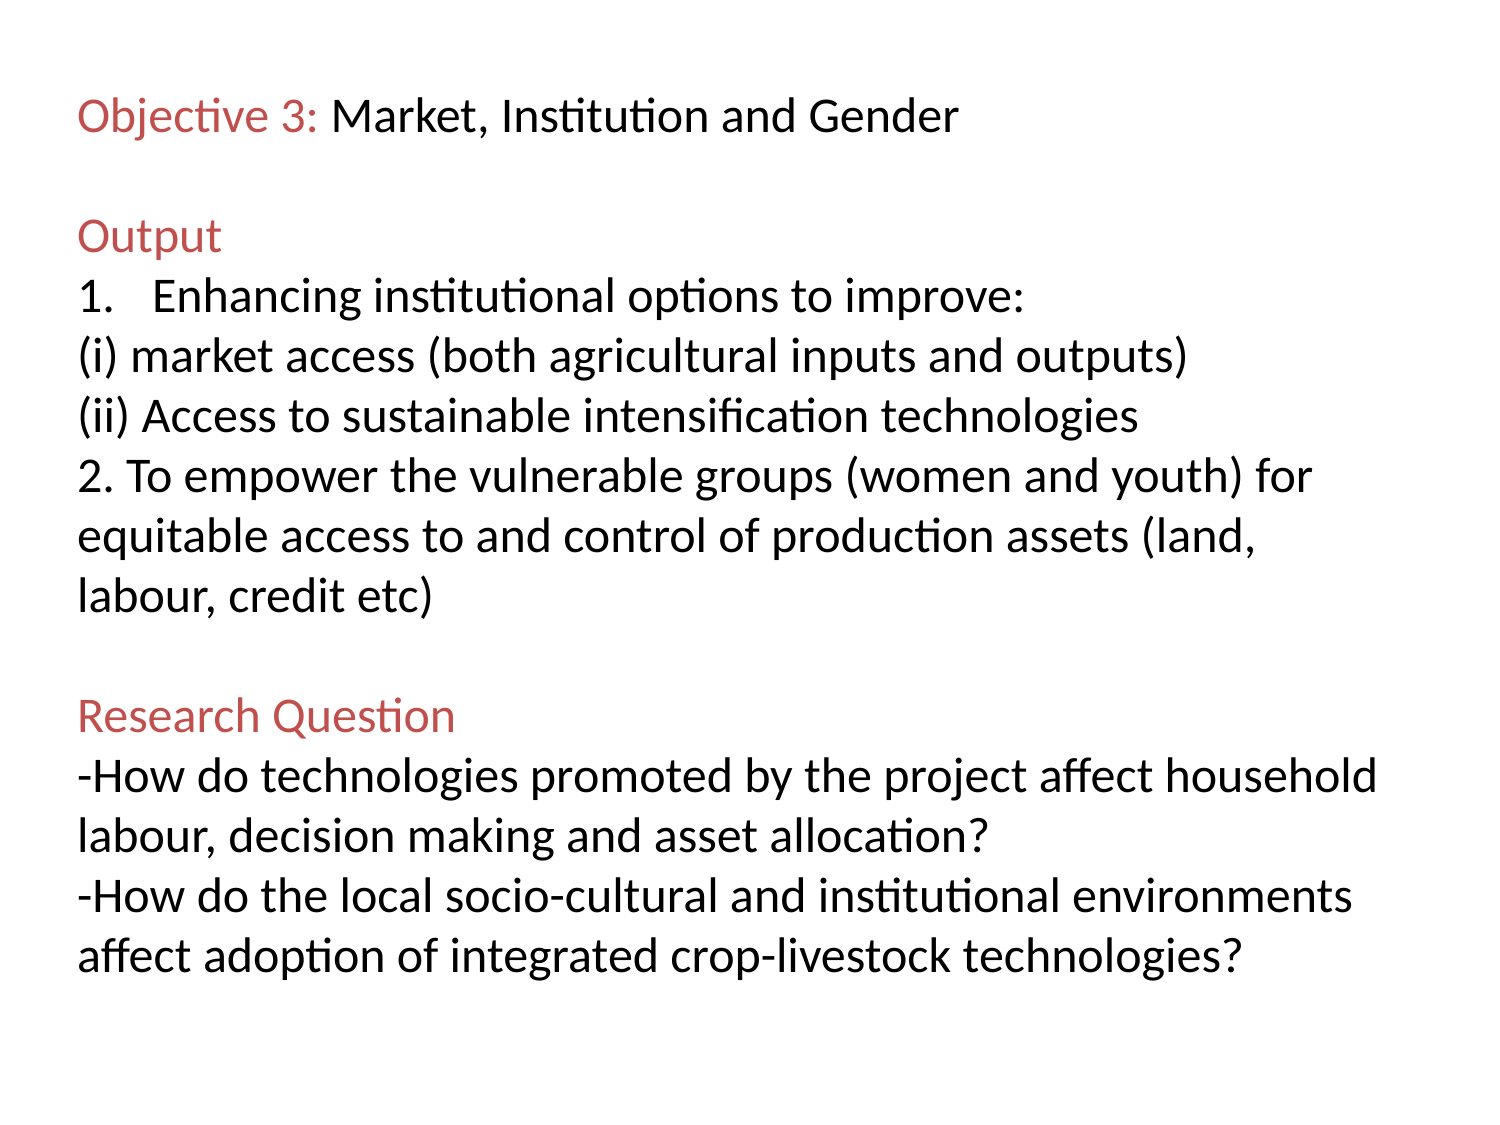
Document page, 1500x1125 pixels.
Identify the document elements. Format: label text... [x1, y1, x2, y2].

text_box Objective 3: Market, Institution and Gender Output Enhancing institutional options to improve: (i) market access (both agricultural inputs and outputs) (ii) Access to sustainable intensification technologies 2. To empower the vulnerable groups (women and youth) for equitable access to and control of production assets (land, labour, credit etc) Research Question -How do technologies promoted by the project affect household labour, decision making and asset allocation? -How do the local socio-cultural and institutional environments affect adoption of integrated crop-livestock technologies? [62, 74, 1400, 990]
